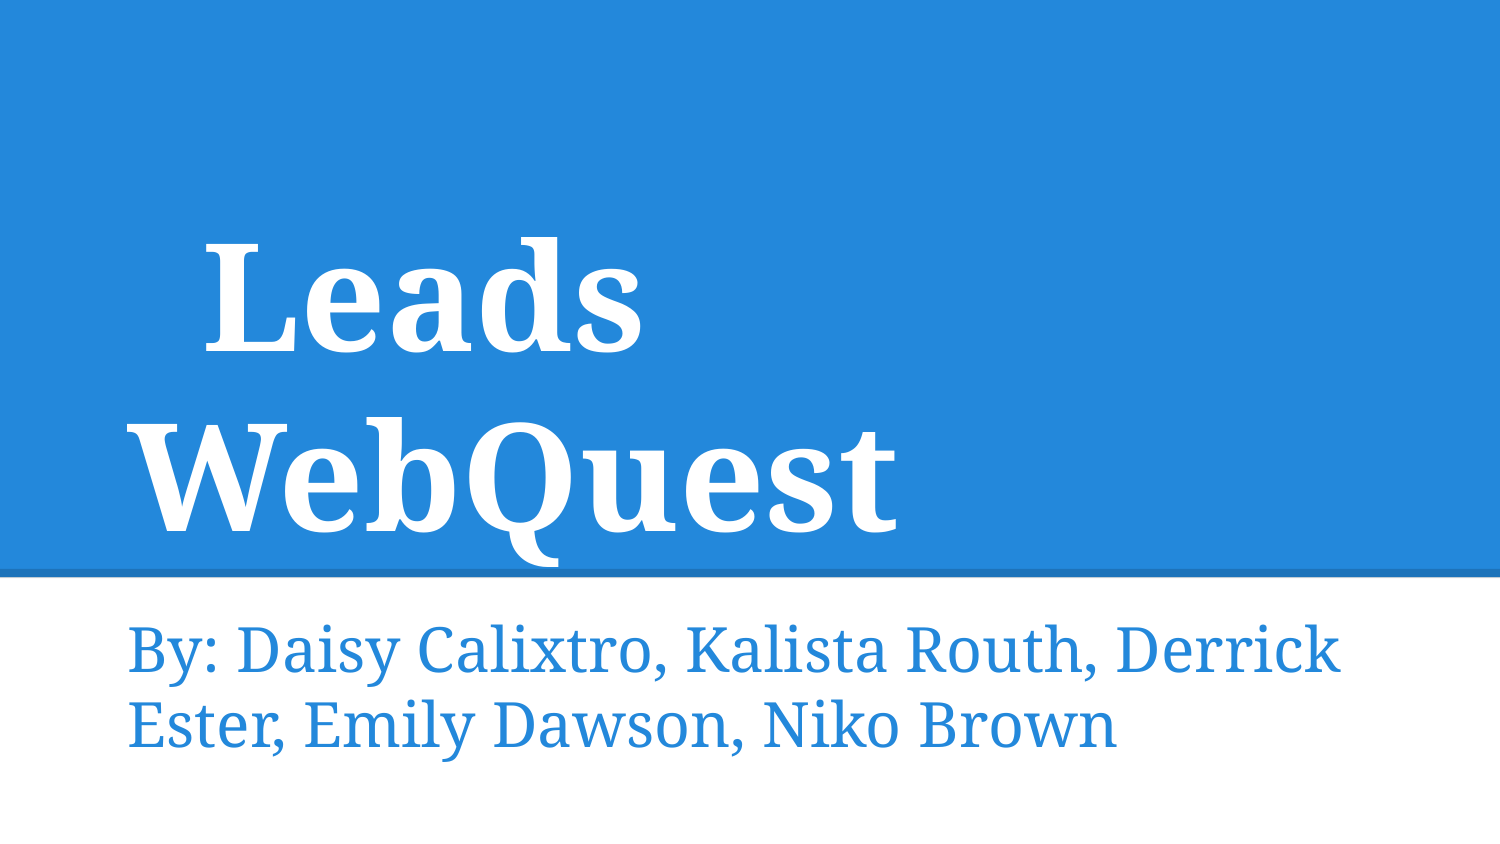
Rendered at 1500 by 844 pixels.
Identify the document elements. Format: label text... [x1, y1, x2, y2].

subtitle By: Daisy Calixtro, Kalista Routh, Derrick Ester, Emily Dawson, Niko Brown [112, 594, 1388, 722]
title Leads WebQuest [112, 306, 1388, 577]
